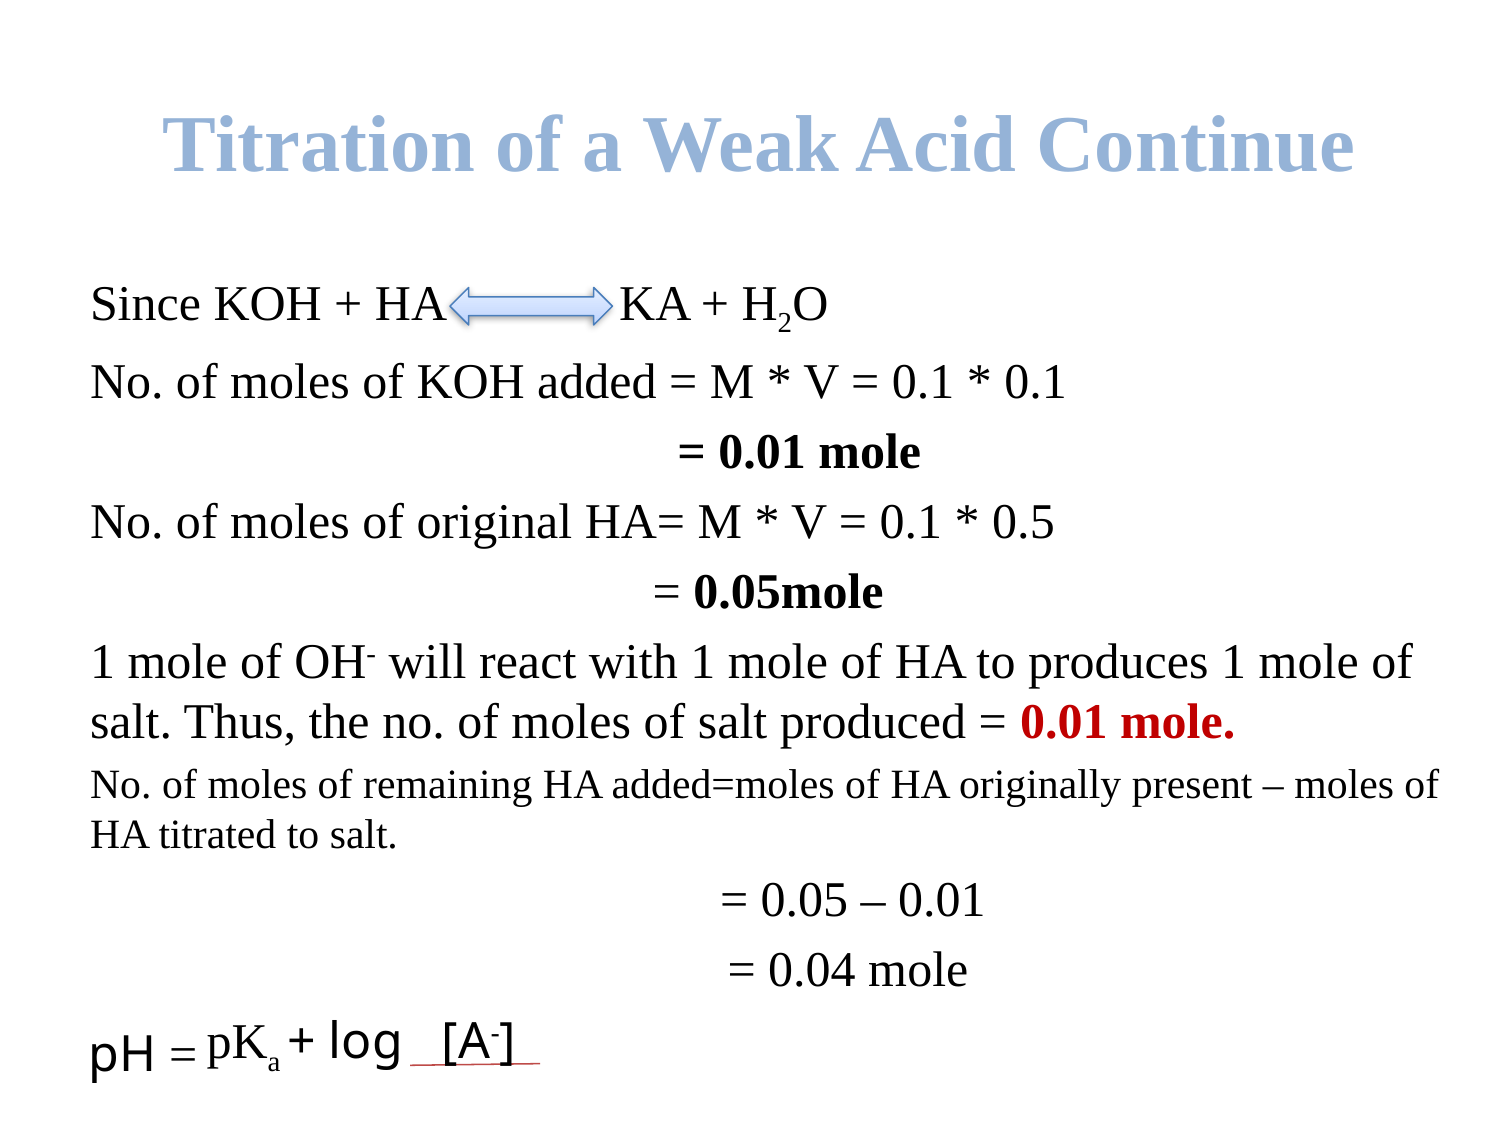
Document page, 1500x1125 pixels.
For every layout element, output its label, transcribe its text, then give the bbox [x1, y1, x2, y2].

list Since KOH + HA KA + H2O No. of moles of KOH added = M * V = 0.1 * 0.1 = 0.01 mole No. of moles of original HA= M * V = 0.1 * 0.5 = 0.05mole 1 mole of OH- will react with 1 mole of HA to produces 1 mole of salt. Thus, the no. of moles of salt produced = 0.01 mole. No. of moles of remaining HA added=moles of HA originally present – moles of HA titrated to salt. = 0.05 – 0.01 = 0.04 mole [75, 262, 1463, 1075]
text_box [449, 286, 614, 326]
title Titration of a Weak Acid Continue [75, 45, 1425, 233]
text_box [73, 1000, 541, 1125]
